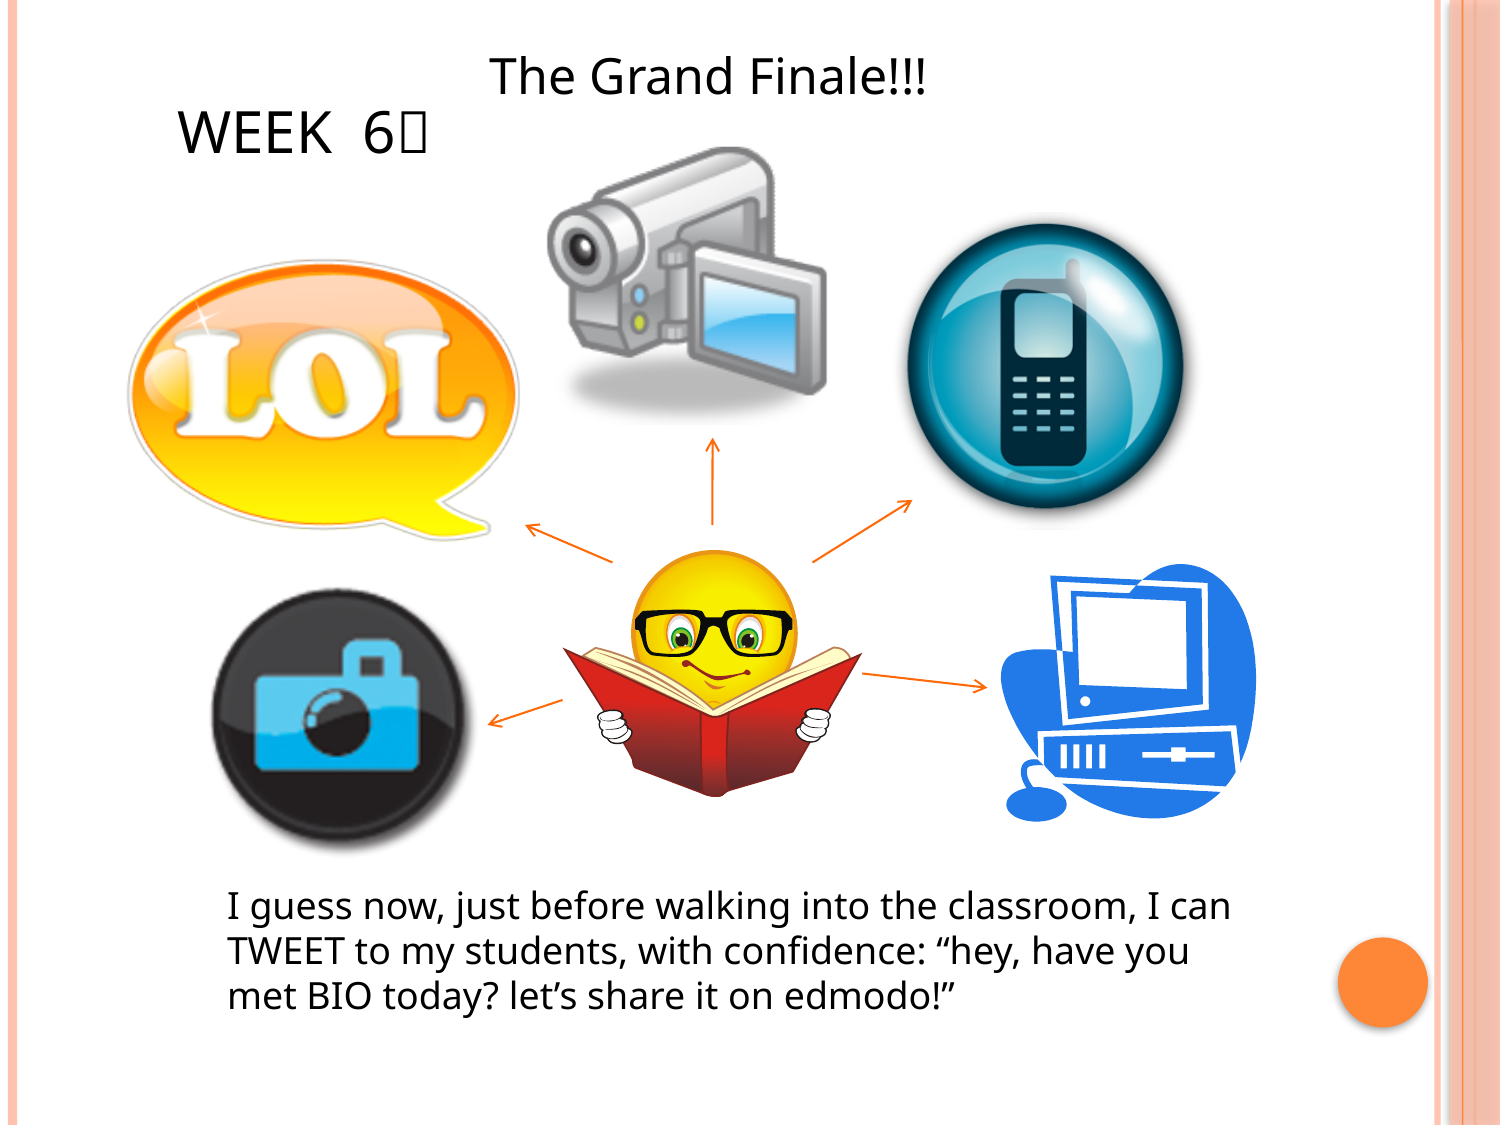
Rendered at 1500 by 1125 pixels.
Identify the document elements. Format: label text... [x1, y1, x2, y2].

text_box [811, 499, 913, 563]
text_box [861, 672, 988, 689]
text_box The Grand Finale!!! [474, 37, 1113, 113]
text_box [557, 524, 613, 563]
text_box I guess now, just before walking into the classroom, I can TWEET to my students, with confidence: “hey, have you met BIO today? let’s share it on edmodo!” [212, 874, 1263, 1025]
text_box WEEK 6 [162, 87, 538, 173]
picture [999, 561, 1263, 823]
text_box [486, 699, 563, 726]
picture [886, 211, 1206, 531]
picture [561, 549, 863, 798]
picture [99, 124, 838, 876]
